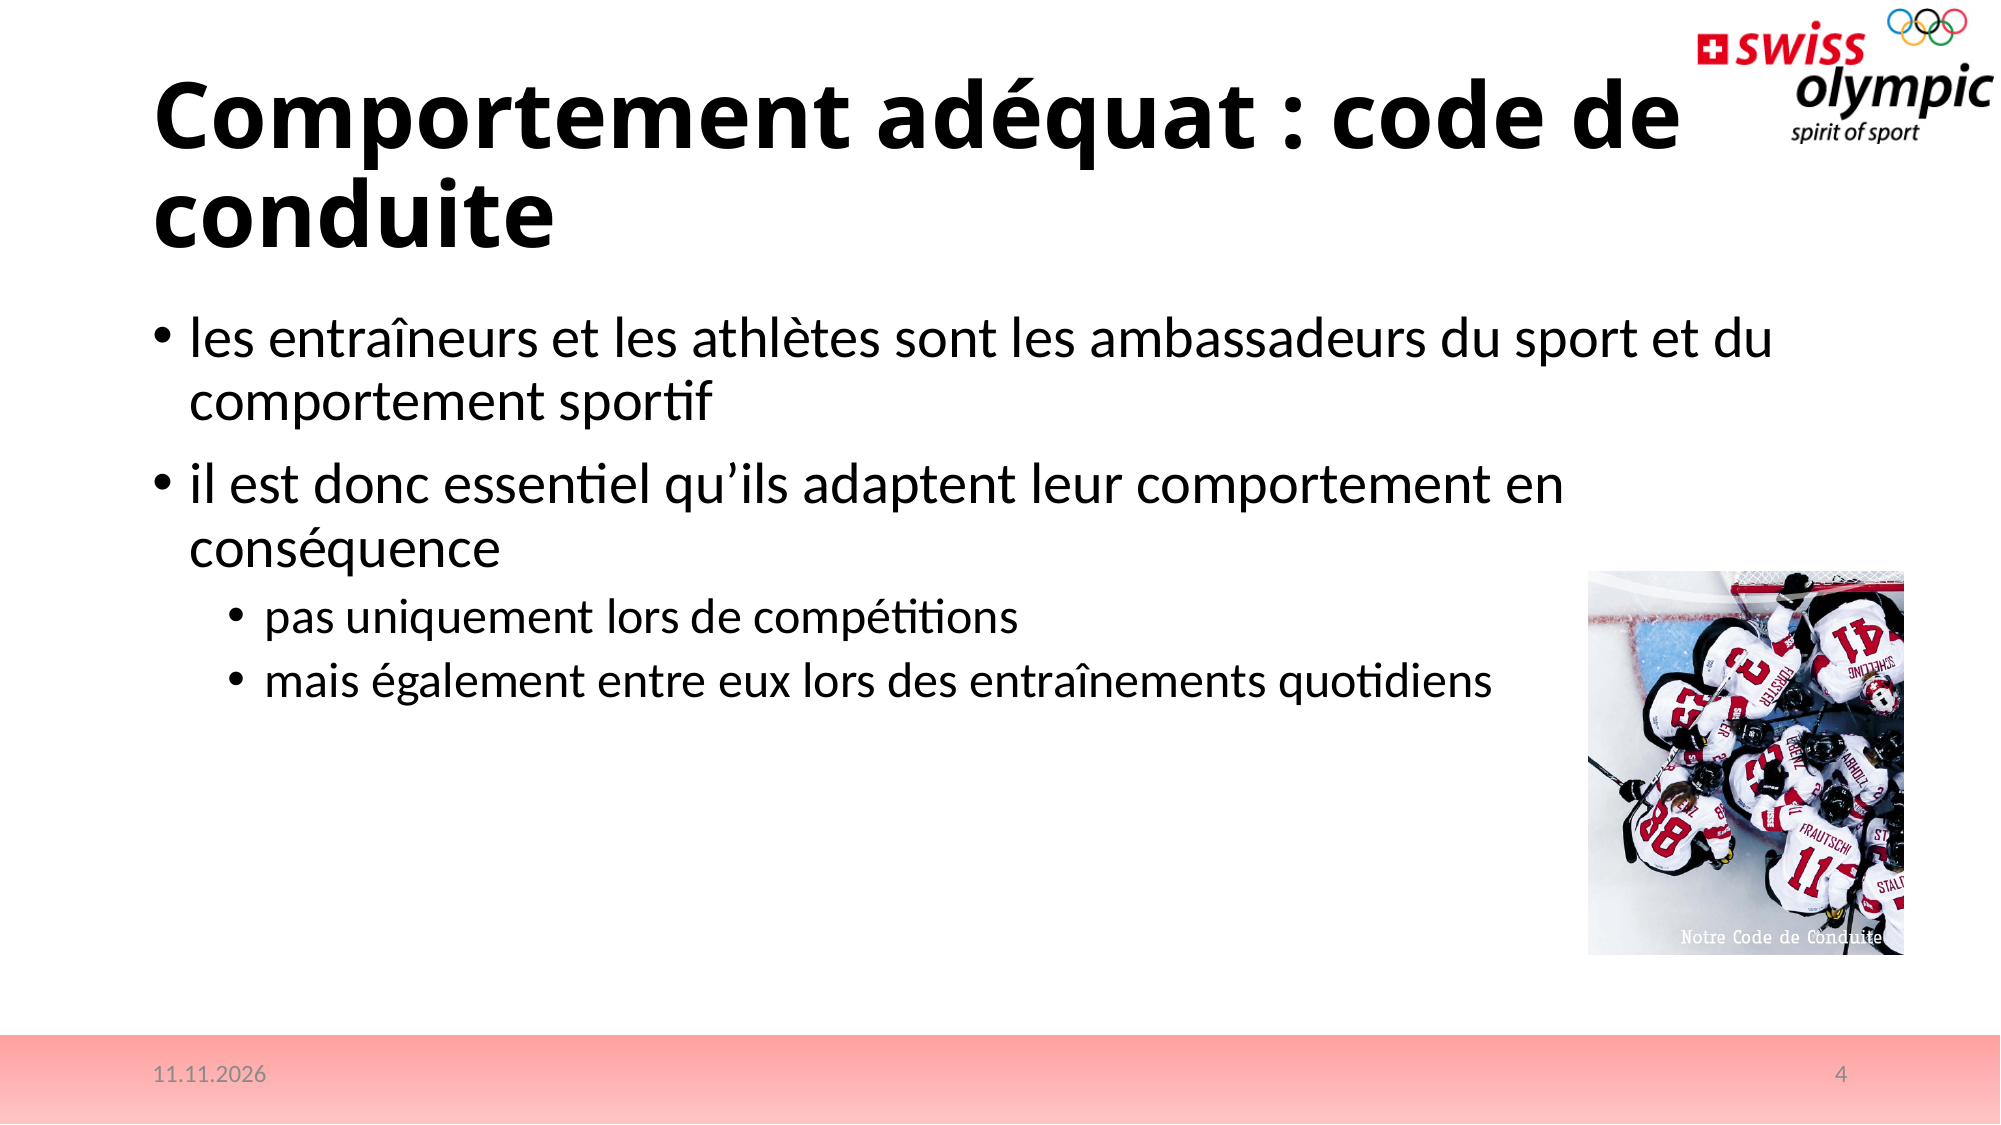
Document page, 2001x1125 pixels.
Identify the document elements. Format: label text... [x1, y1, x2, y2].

title Comportement adéquat : code de conduite [137, 59, 1863, 278]
picture [1588, 571, 1904, 955]
picture [1697, 8, 1994, 144]
slide_number 3 [1412, 1042, 1863, 1103]
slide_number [137, 1042, 588, 1103]
list les entraîneurs et les athlètes sont les ambassadeurs du sport et du comportement sportif il est donc essentiel qu’ils adaptent leur comportement en conséquence pas uniquement lors de compétitions mais également entre eux lors des entraînements quotidiens [137, 299, 1863, 1014]
